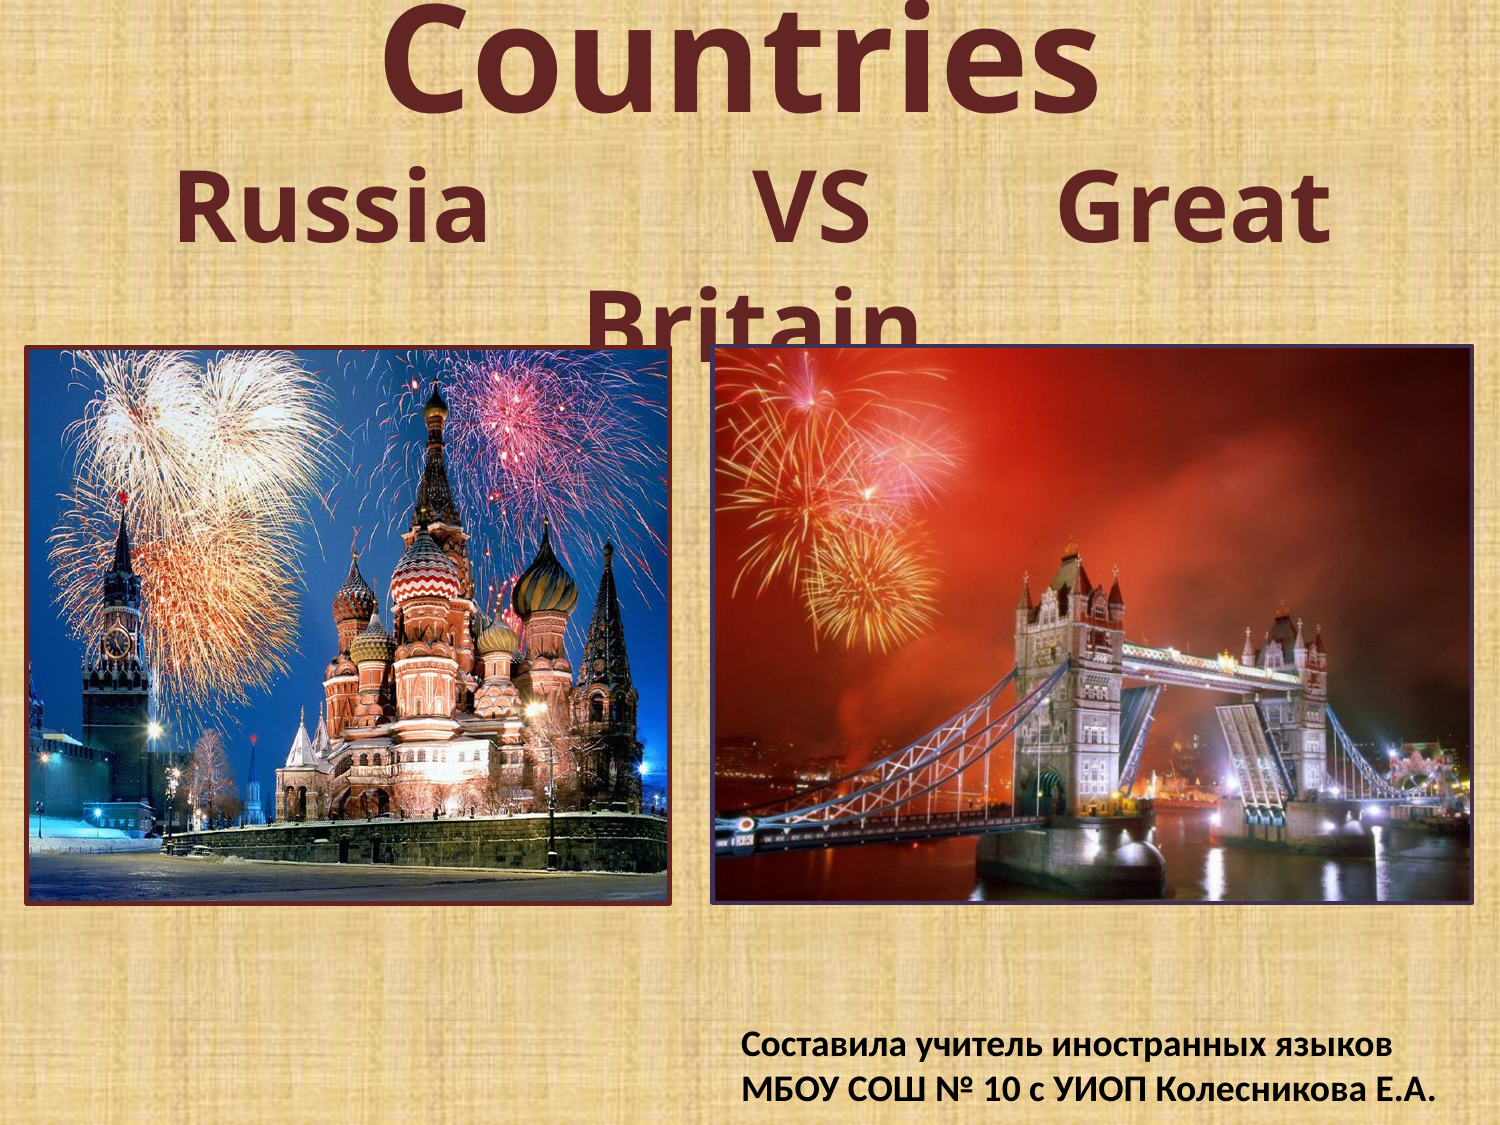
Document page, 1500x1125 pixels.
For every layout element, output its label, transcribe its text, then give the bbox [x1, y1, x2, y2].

text_box Составила учитель иностранных языков МБОУ СОШ № 10 с УИОП Колесникова Е.А. [726, 1011, 1495, 1117]
picture [0, 0, 1500, 1125]
title Countries Russia VS Great Britain [112, 196, 1394, 270]
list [29, 349, 668, 901]
